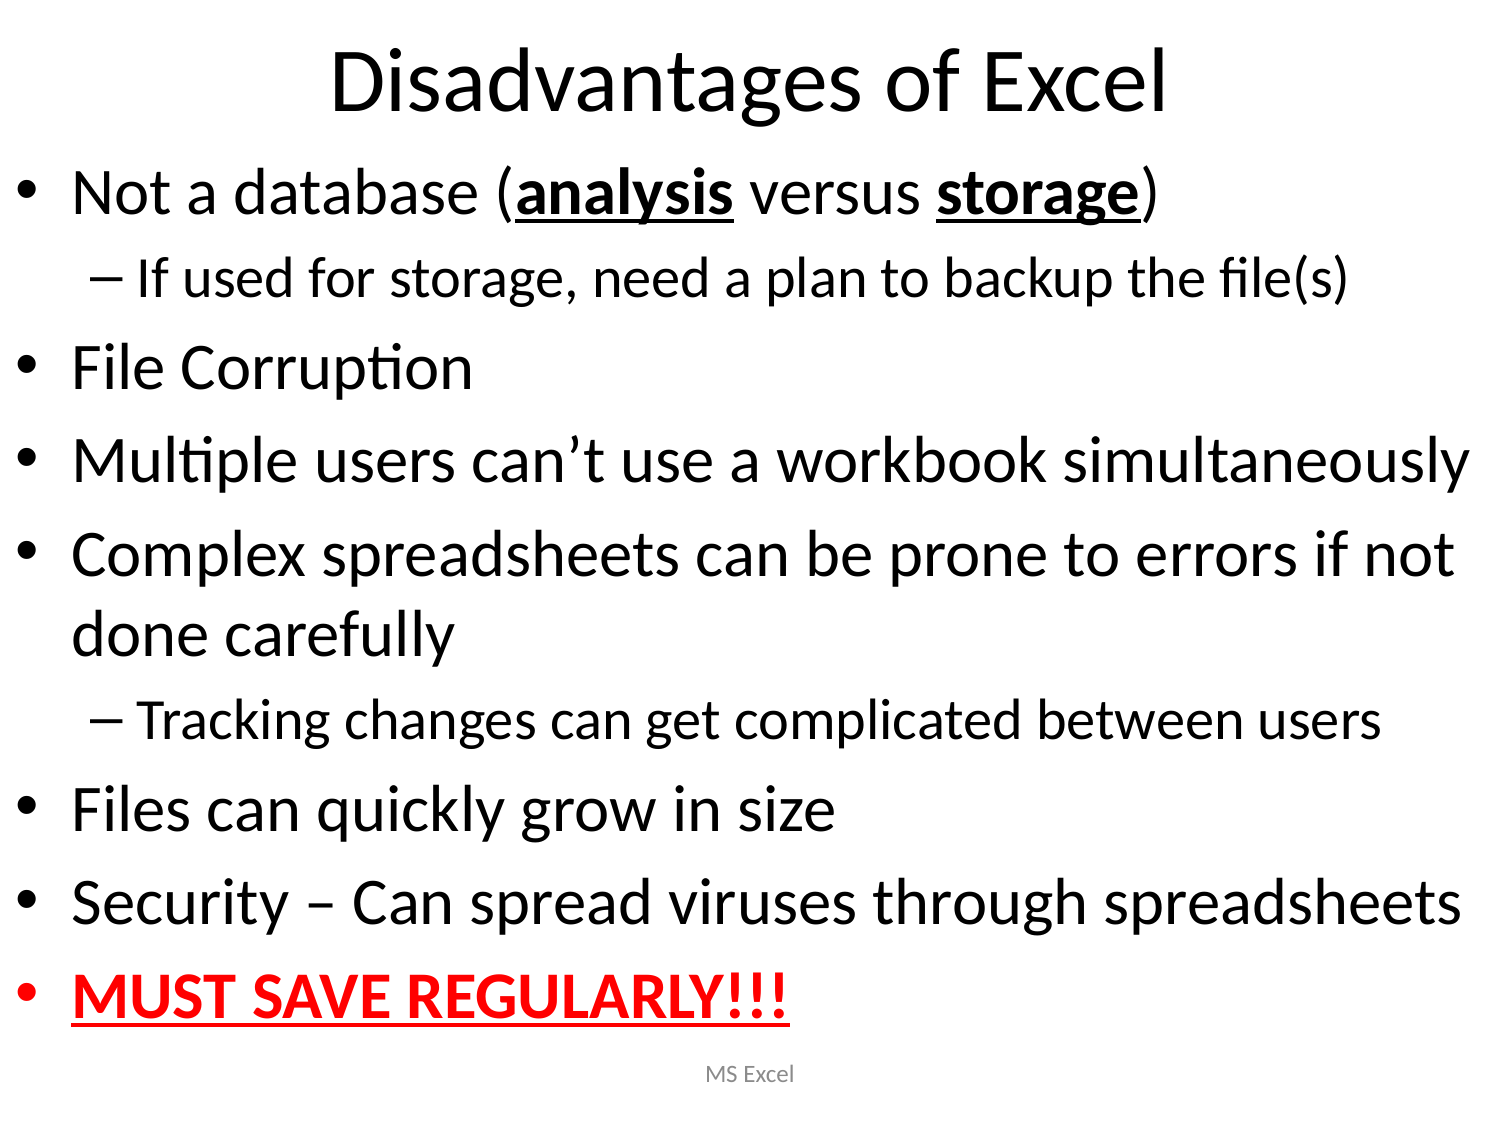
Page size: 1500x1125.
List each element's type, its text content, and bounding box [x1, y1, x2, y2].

list Not a database (analysis versus storage) If used for storage, need a plan to backup the file(s) File Corruption Multiple users can’t use a workbook simultaneously Complex spreadsheets can be prone to errors if not done carefully Tracking changes can get complicated between users Files can quickly grow in size Security – Can spread viruses through spreadsheets MUST SAVE REGULARLY!!! [0, 140, 1500, 1063]
title Disadvantages of Excel [75, 3, 1425, 147]
footer MS Excel [512, 1042, 988, 1103]
